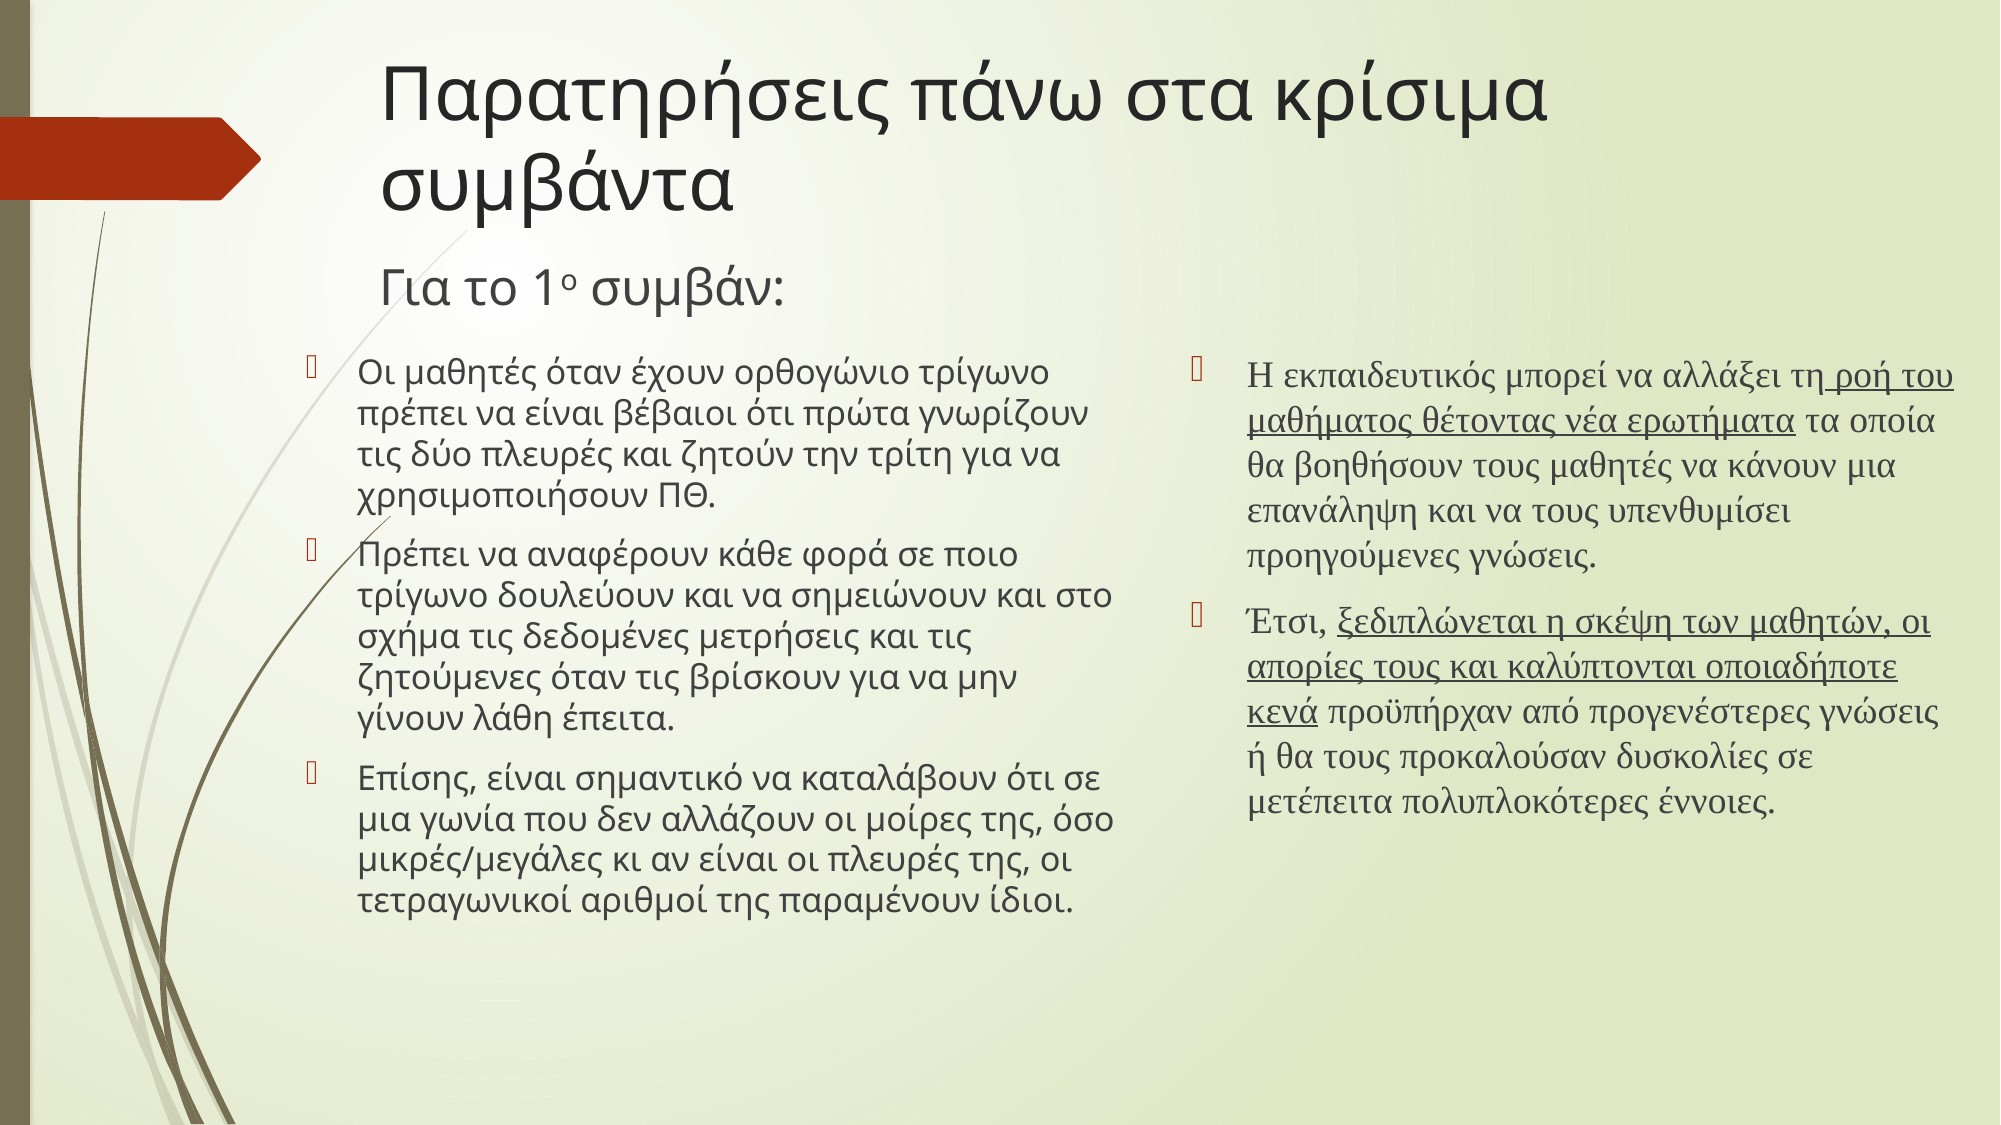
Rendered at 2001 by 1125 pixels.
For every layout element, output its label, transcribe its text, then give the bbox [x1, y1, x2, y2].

list Για το 1ο συμβάν: [364, 228, 1020, 324]
list Οι μαθητές όταν έχουν ορθογώνιο τρίγωνο πρέπει να είναι βέβαιοι ότι πρώτα γνωρίζουν τις δύο πλευρές και ζητούν την τρίτη για να χρησιμοποιήσουν ΠΘ. Πρέπει να αναφέρουν κάθε φορά σε ποιο τρίγωνο δουλεύουν και να σημειώνουν και στο σχήμα τις δεδομένες μετρήσεις και τις ζητούμενες όταν τις βρίσκουν για να μην γίνουν λάθη έπειτα. Επίσης, είναι σημαντικό να καταλάβουν ότι σε μια γωνία που δεν αλλάζουν οι μοίρες της, όσο μικρές/μεγάλες κι αν είναι οι πλευρές της, οι τετραγωνικοί αριθμοί της παραμένουν ίδιοι. [290, 342, 1138, 969]
title Παρατηρήσεις πάνω στα κρίσιμα συμβάντα [364, 38, 1827, 249]
list Η εκπαιδευτικός μπορεί να αλλάξει τη ροή του μαθήματος θέτοντας νέα ερωτήματα τα οποία θα βοηθήσουν τους μαθητές να κάνουν μια επανάληψη και να τους υπενθυμίσει προηγούμενες γνώσεις. Έτσι, ξεδιπλώνεται η σκέψη των μαθητών, οι απορίες τους και καλύπτονται οποιαδήποτε κενά προϋπήρχαν από προγενέστερες γνώσεις ή θα τους προκαλούσαν δυσκολίες σε μετέπειτα πολυπλοκότερες έννοιες. [1175, 342, 1972, 968]
